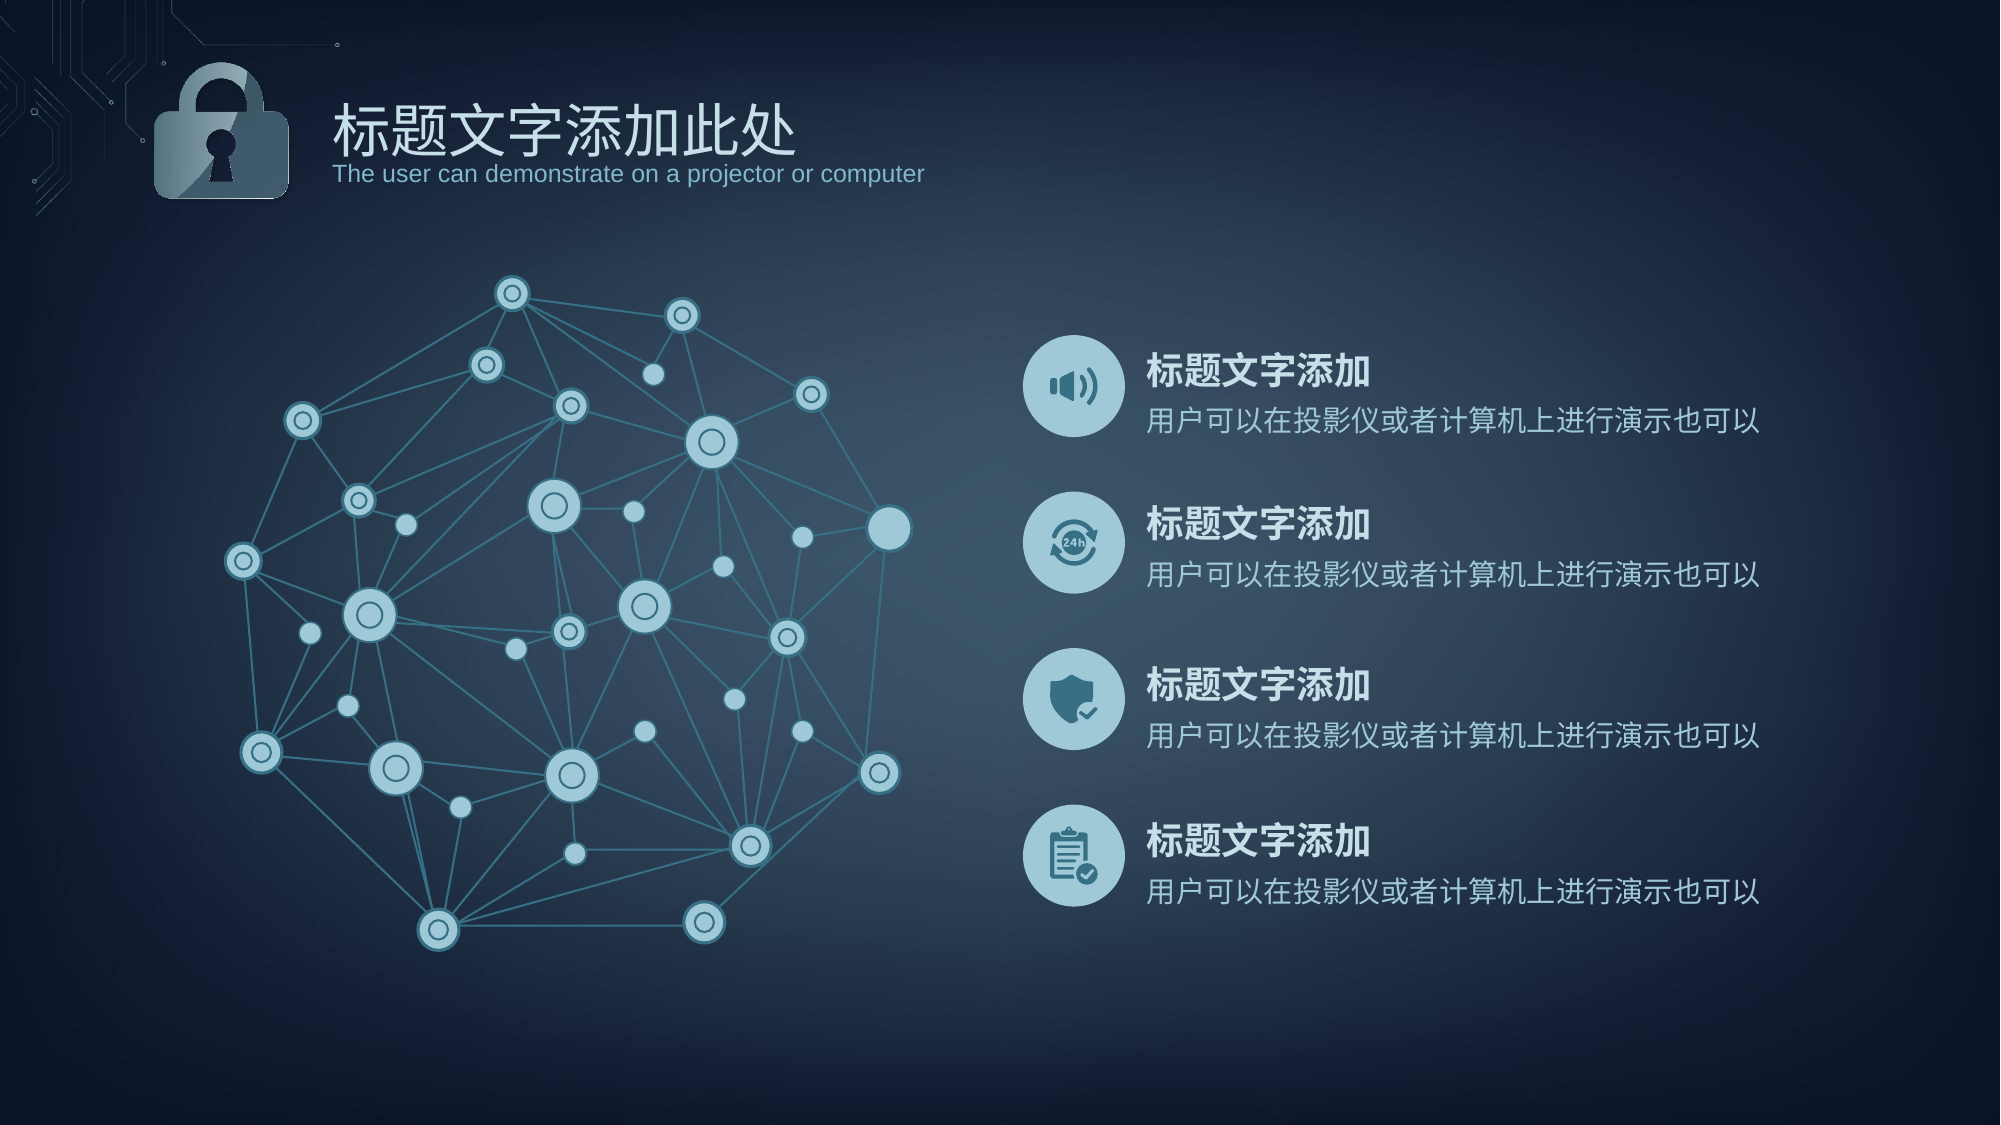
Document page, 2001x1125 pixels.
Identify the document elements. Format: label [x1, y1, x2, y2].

text_box [1022, 491, 1125, 594]
text_box [317, 86, 1311, 196]
picture [0, 0, 2000, 1125]
text_box [1132, 644, 1908, 757]
text_box [0, 0, 344, 247]
text_box [1132, 800, 1908, 913]
text_box [1022, 804, 1125, 907]
text_box [1132, 484, 1908, 596]
text_box [1132, 330, 1908, 443]
text_box [1022, 335, 1125, 438]
text_box [225, 276, 912, 951]
text_box [1022, 648, 1125, 751]
